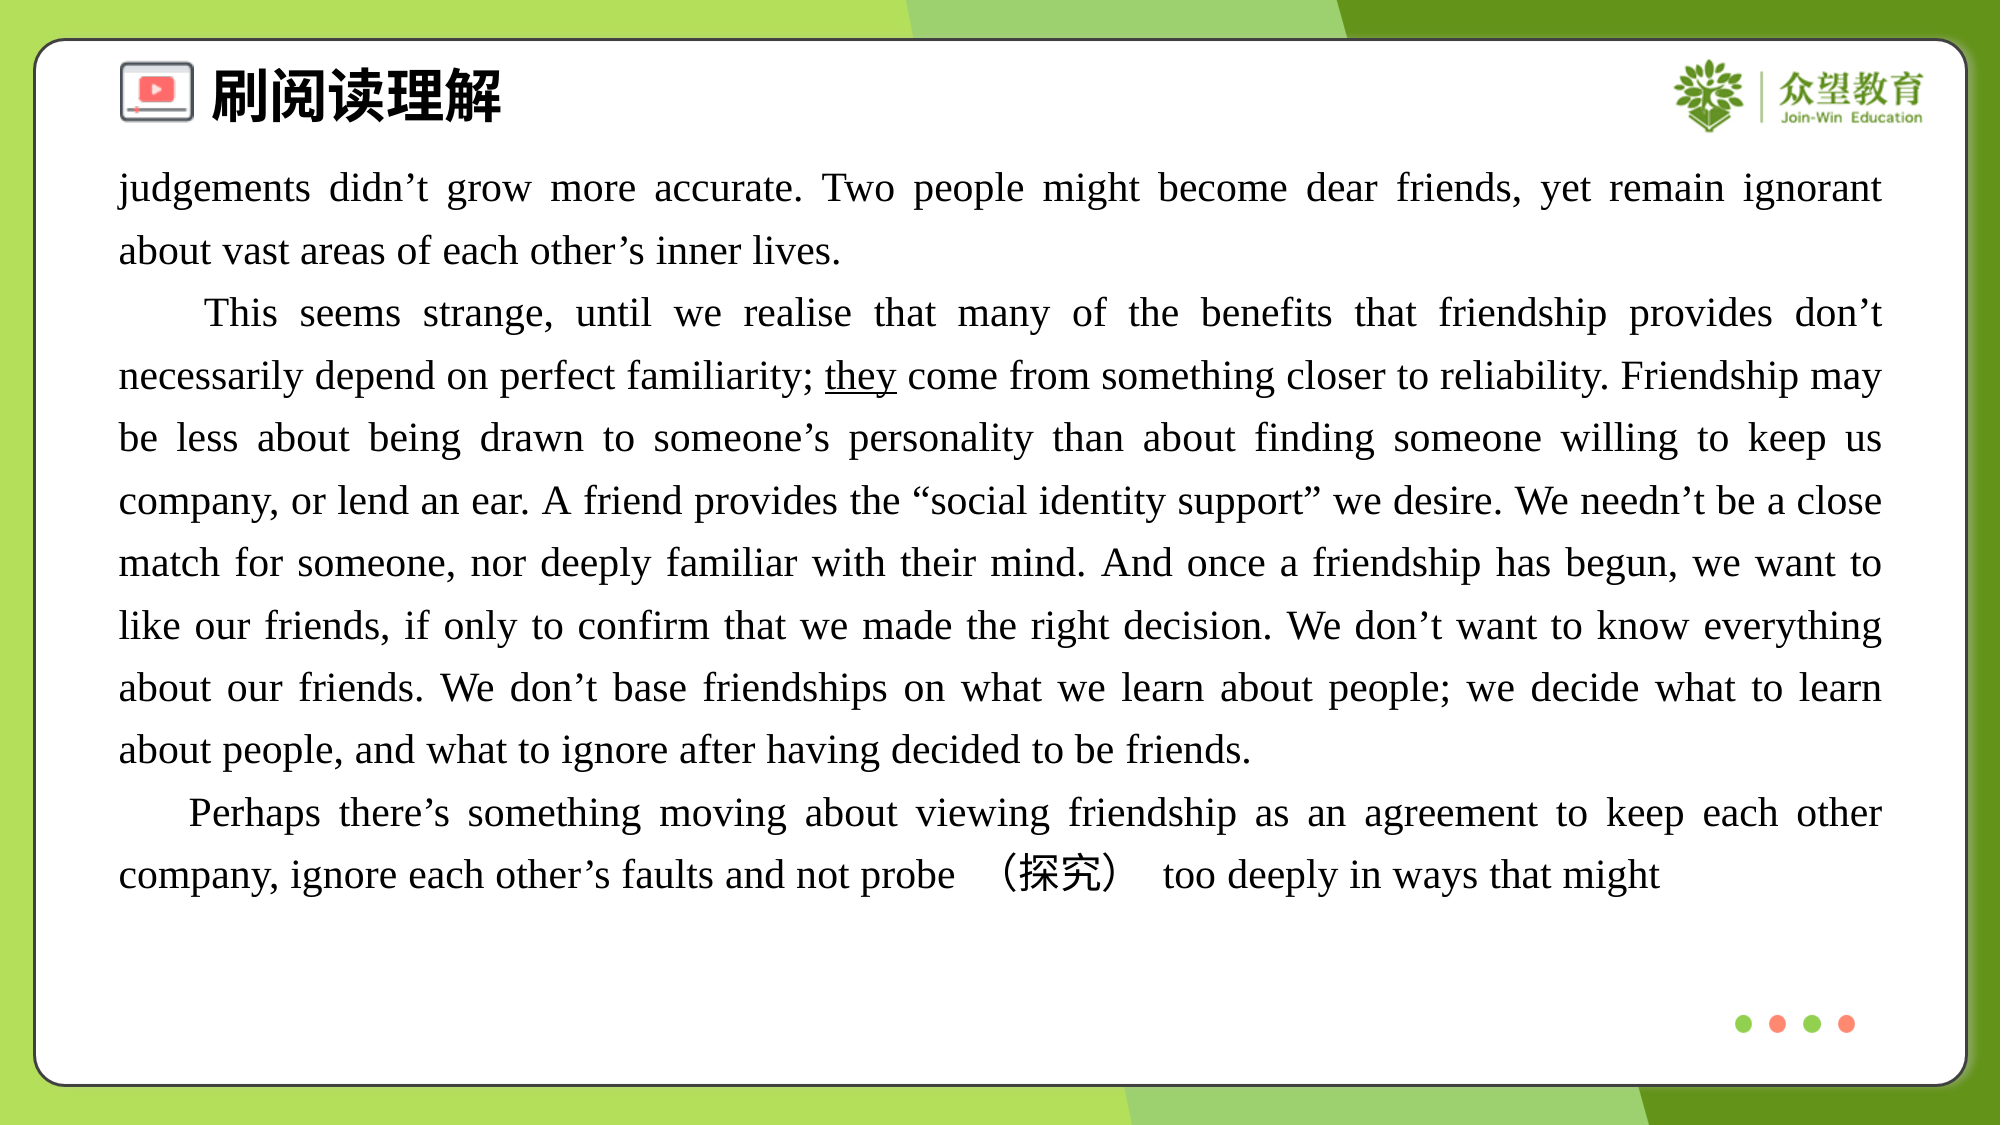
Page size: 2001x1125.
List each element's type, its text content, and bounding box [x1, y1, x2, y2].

text_box judgements didn’t grow more accurate. Two people might become dear friends, yet remain ignorant about vast areas of each other’s inner lives. This seems strange, until we realise that many of the benefits that friendship provides don’t necessarily depend on perfect familiarity; they come from something closer to reliability. Friendship may be less about being drawn to someone’s personality than about finding someone willing to keep us company, or lend an ear. A friend provides the “social identity support” we desire. We needn’t be a close match for someone, nor deeply familiar with their mind. And once a friendship has begun, we want to like our friends, if only to confirm that we made the right decision. We don’t want to know everything about our friends. We don’t base friendships on what we learn about people; we decide what to learn about people, and what to ignore after having decided to be friends. Perhaps there’s something moving about viewing friendship as an agreement to keep each other company, ignore each other’s faults and not probe （探究） too deeply in ways that might [118, 147, 1883, 955]
picture [0, 0, 2000, 1125]
